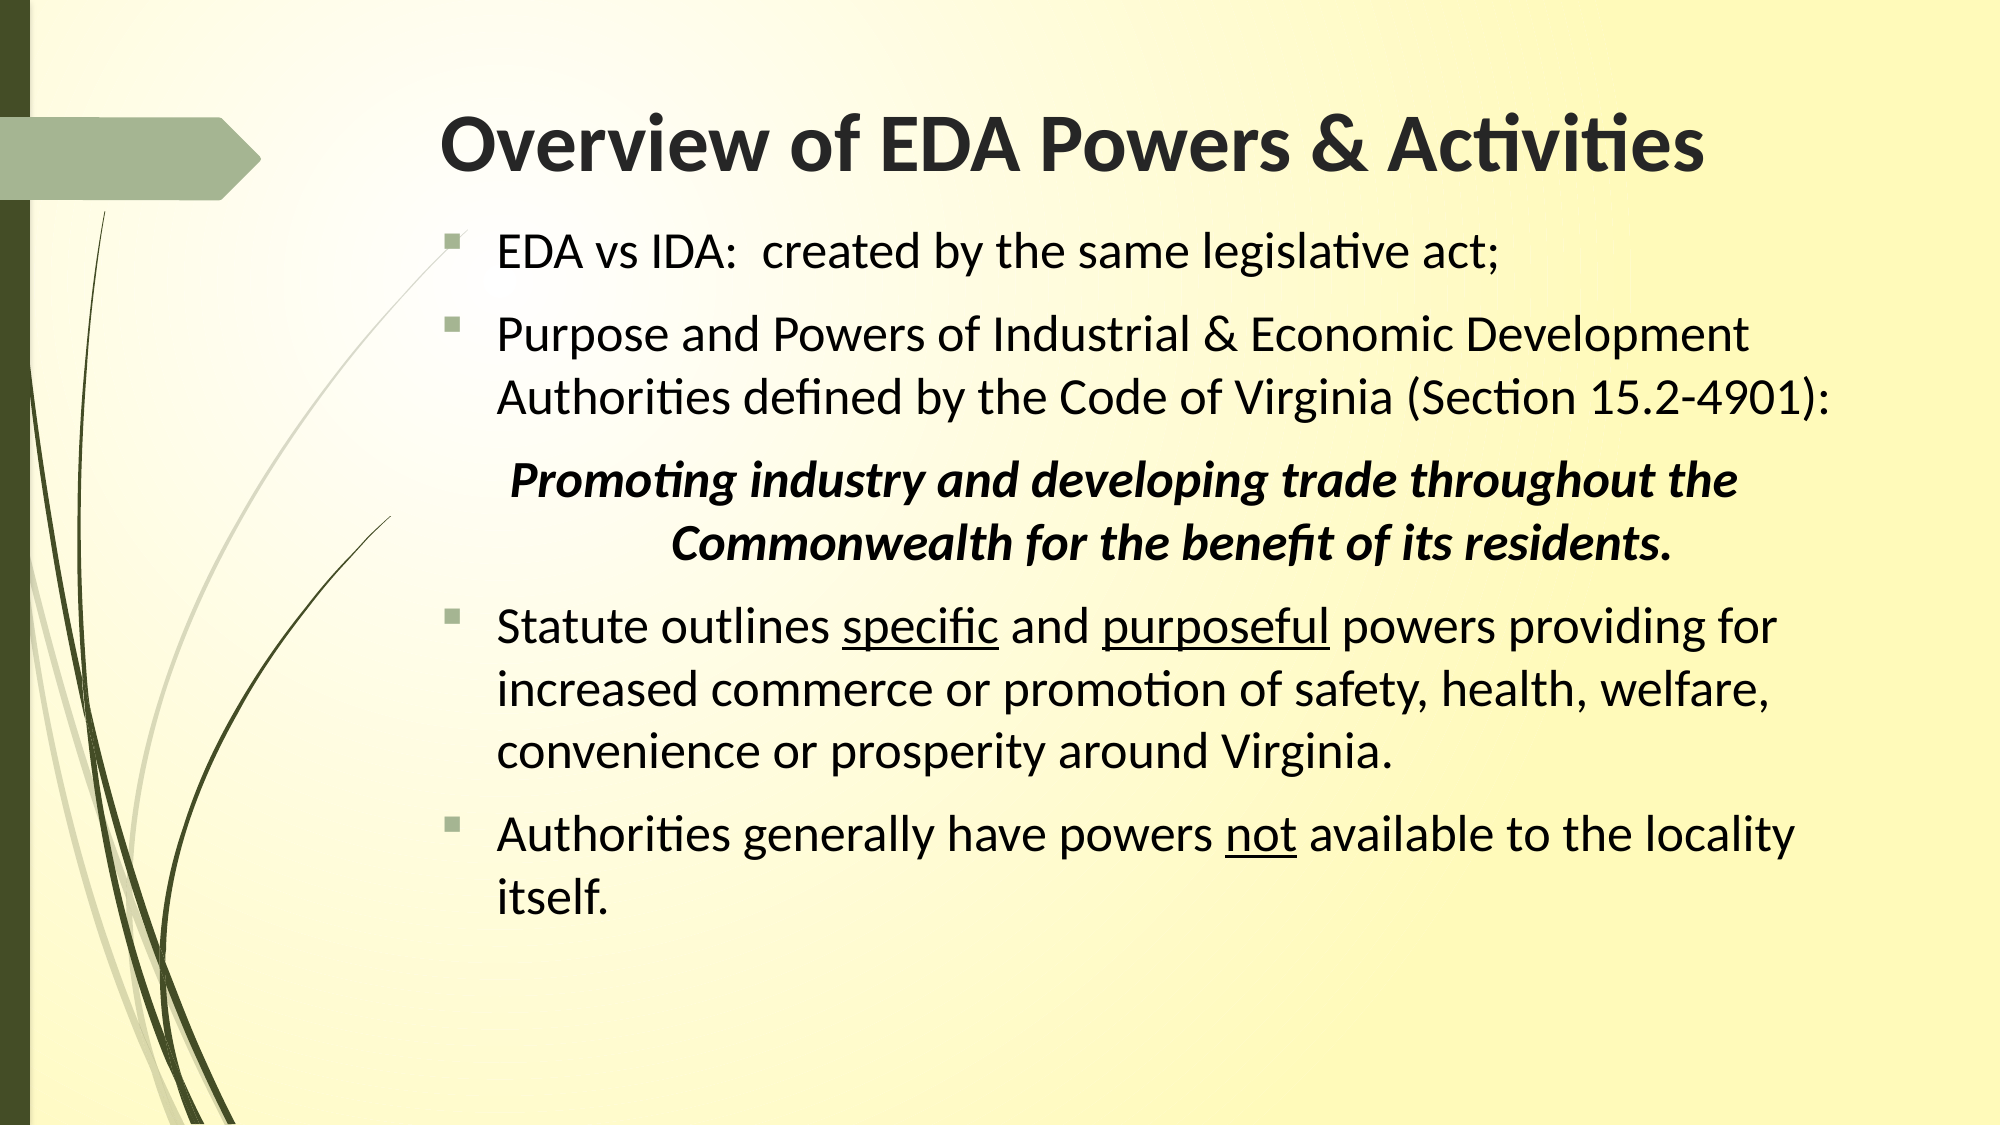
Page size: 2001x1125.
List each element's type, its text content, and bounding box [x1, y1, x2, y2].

list EDA vs IDA: created by the same legislative act; Purpose and Powers of Industrial & Economic Development Authorities defined by the Code of Virginia (Section 15.2-4901): Promoting industry and developing trade throughout the Commonwealth for the benefit of its residents. Statute outlines specific and purposeful powers providing for increased commerce or promotion of safety, health, welfare, convenience or prosperity around Virginia. Authorities generally have powers not available to the locality itself. [425, 208, 1888, 1005]
title Overview of EDA Powers & Activities [425, 80, 1888, 201]
